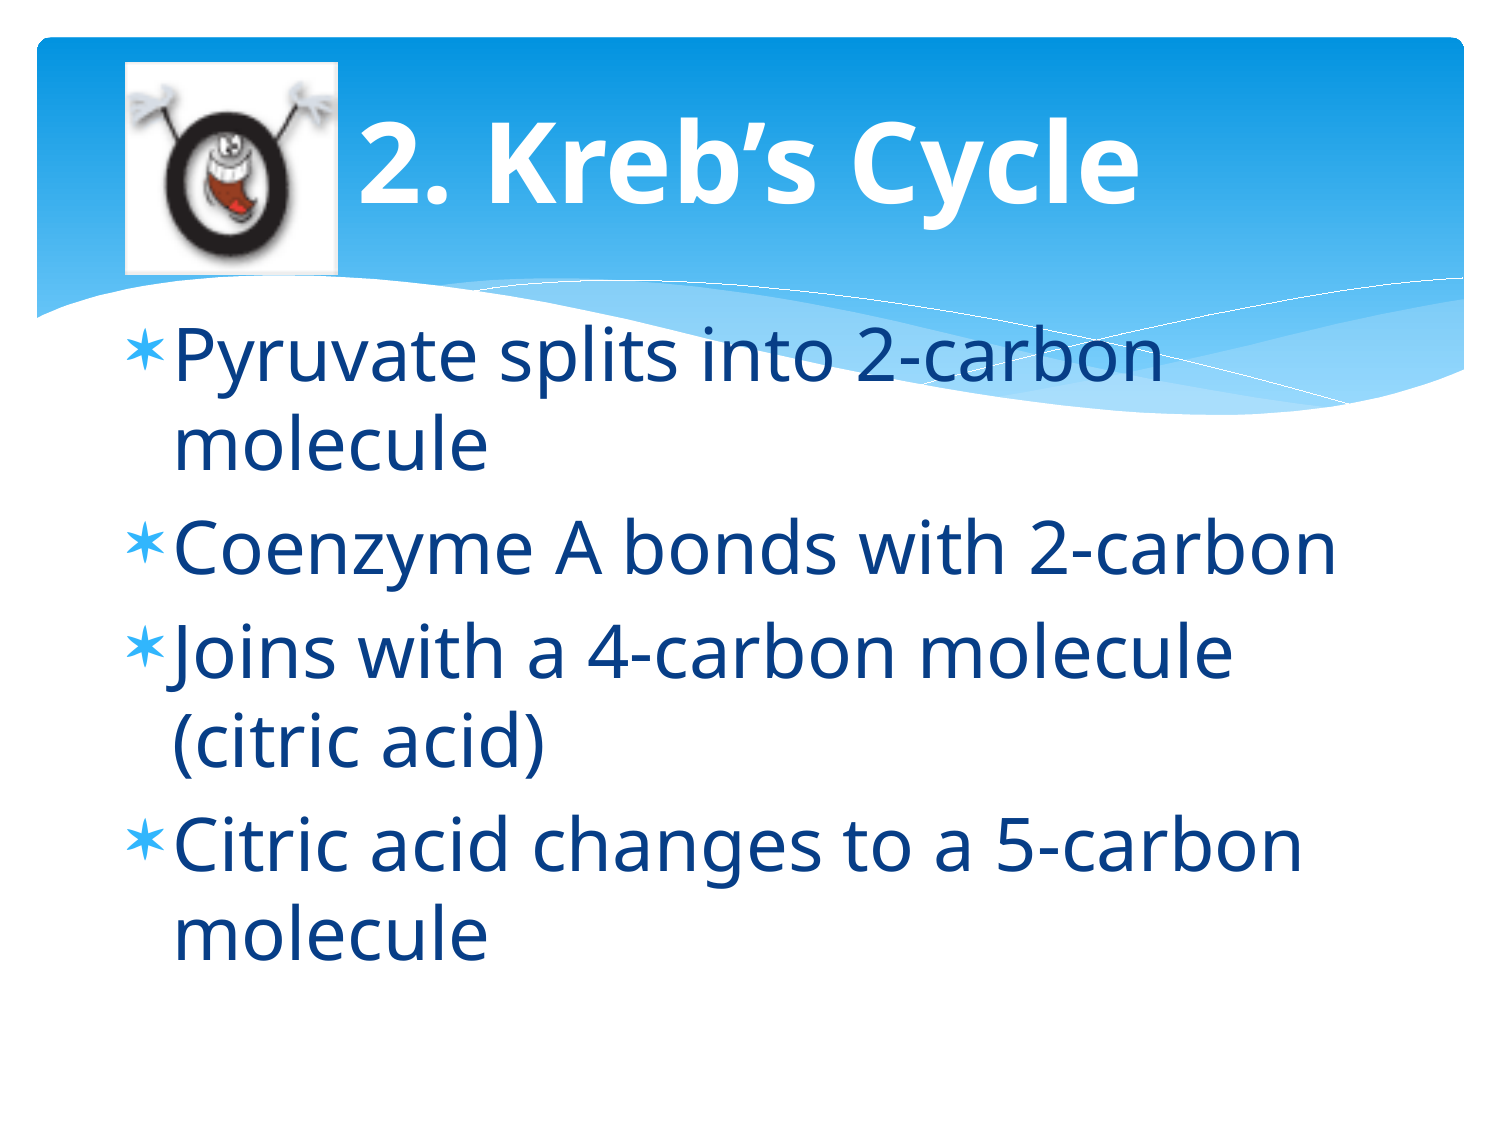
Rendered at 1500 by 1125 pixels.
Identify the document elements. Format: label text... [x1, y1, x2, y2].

list Pyruvate splits into 2-carbon molecule Coenzyme A bonds with 2-carbon Joins with a 4-carbon molecule (citric acid) Citric acid changes to a 5-carbon molecule [112, 299, 1359, 1018]
title 2. Kreb’s Cycle [75, 55, 1425, 261]
picture [124, 63, 338, 276]
